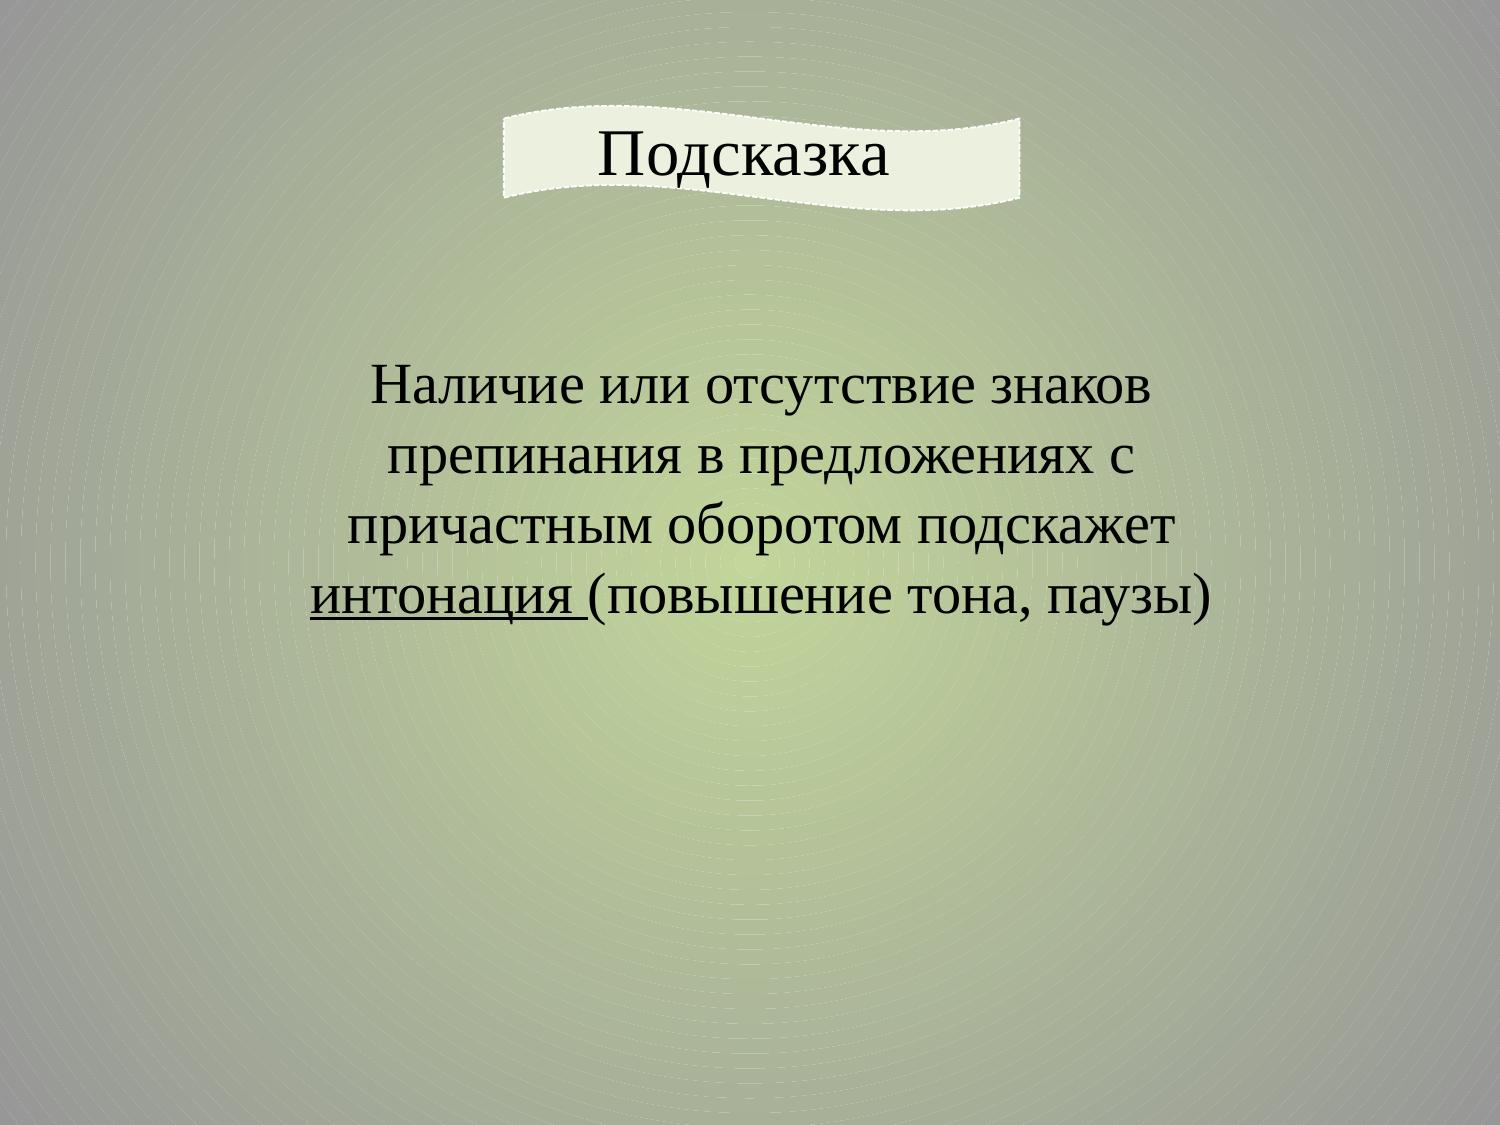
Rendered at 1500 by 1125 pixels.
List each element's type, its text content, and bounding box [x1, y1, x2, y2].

text_box [751, 197, 1021, 212]
text_box Наличие или отсутствие знаков препинания в предложениях с причастным оборотом подскажет интонация (повышение тона, паузы) [277, 338, 1247, 633]
text_box Подсказка [218, 101, 1270, 197]
